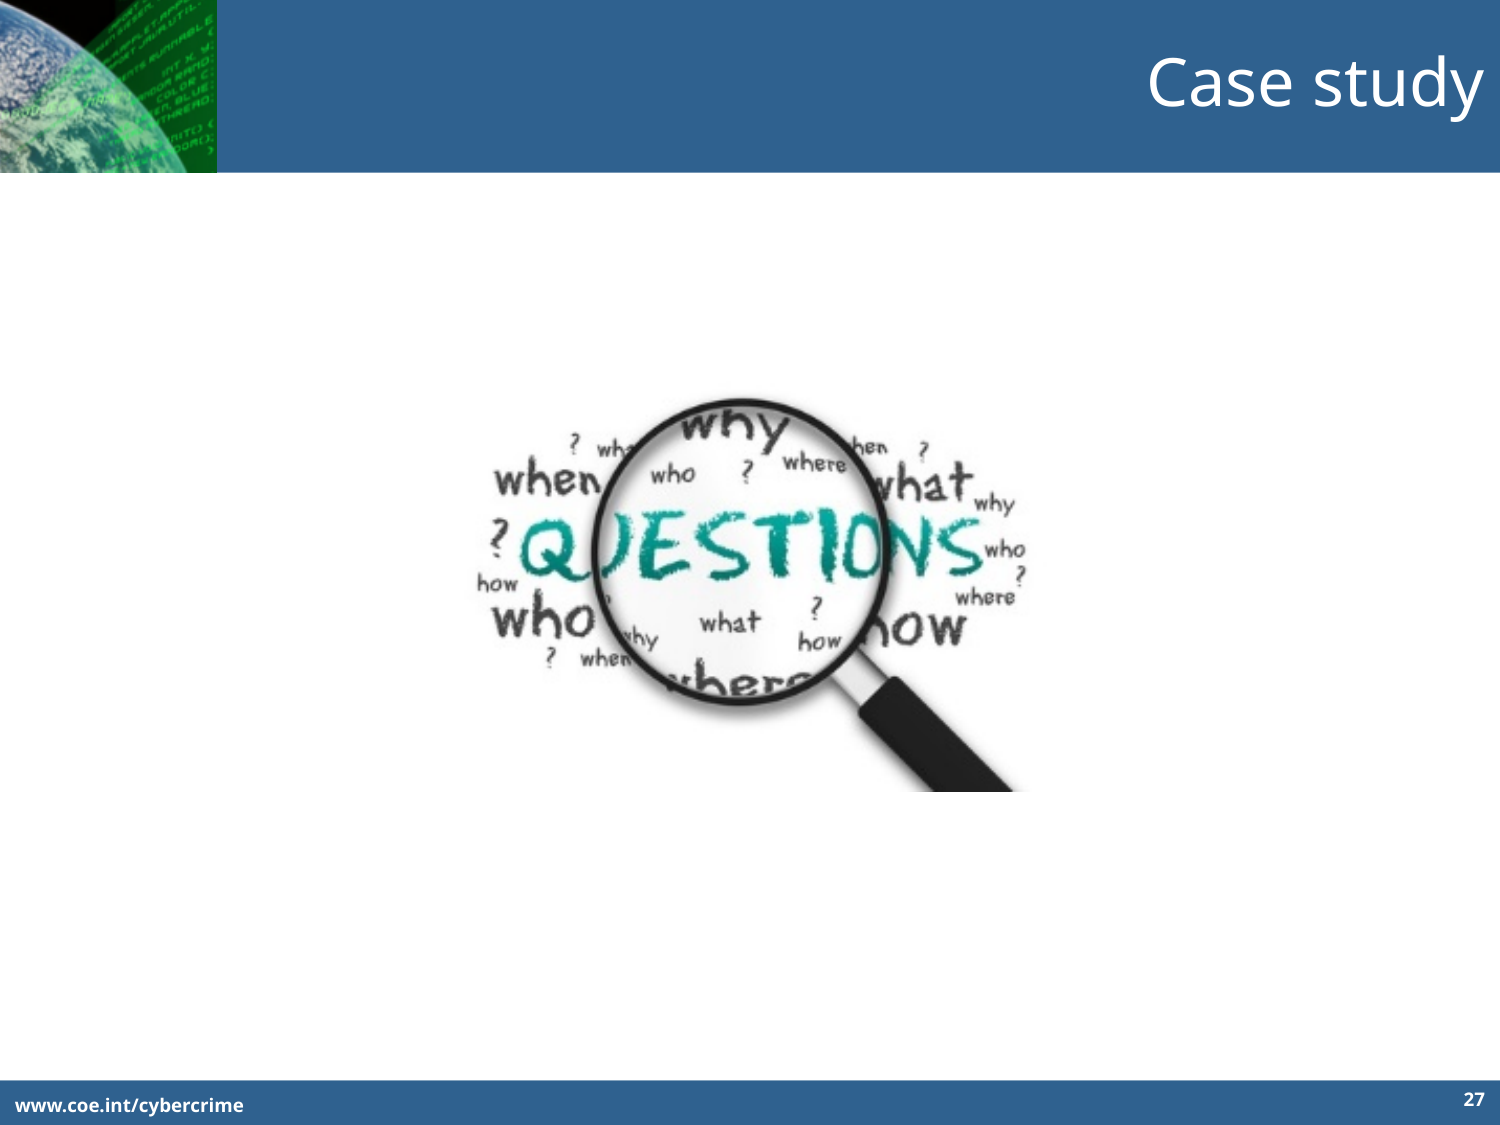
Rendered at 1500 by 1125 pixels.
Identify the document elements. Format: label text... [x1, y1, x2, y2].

list Case study [461, 0, 1500, 170]
slide_number 27 [1162, 1080, 1500, 1125]
picture [0, 0, 217, 173]
picture [443, 332, 1057, 793]
